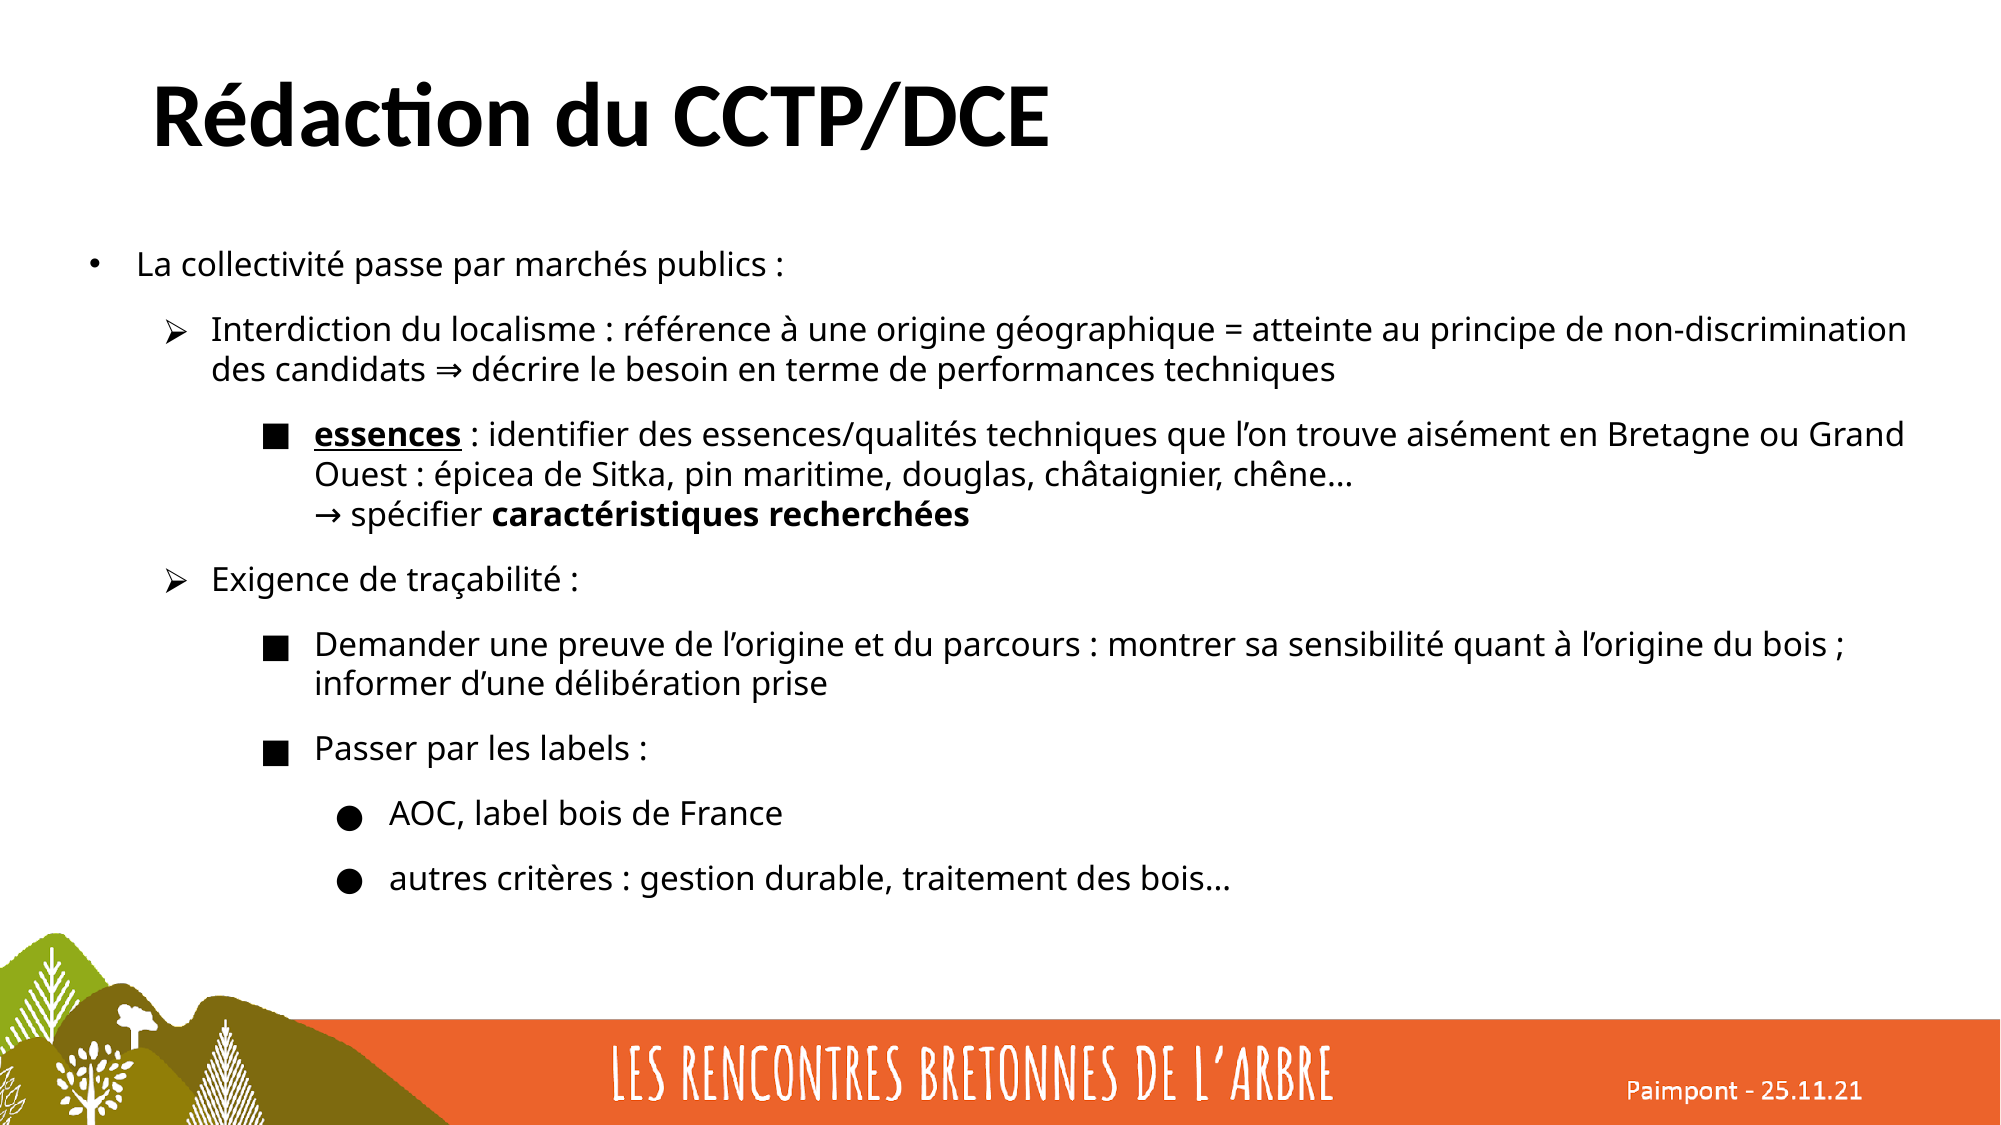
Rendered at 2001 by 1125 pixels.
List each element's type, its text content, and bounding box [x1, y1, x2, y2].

picture [0, 925, 2001, 1125]
text_box La collectivité passe par marchés publics : Interdiction du localisme : référence à une origine géographique = atteinte au principe de non-discrimination des candidats ⇒ décrire le besoin en terme de performances techniques essences : identifier des essences/qualités techniques que l’on trouve aisément en Bretagne ou Grand Ouest : épicea de Sitka, pin maritime, douglas, châtaignier, chêne… → spécifier caractéristiques recherchées Exigence de traçabilité : Demander une preuve de l’origine et du parcours : montrer sa sensibilité quant à l’origine du bois ; informer d’une délibération prise Passer par les labels : AOC, label bois de France autres critères : gestion durable, traitement des bois… [74, 235, 1926, 970]
title Rédaction du CCTP/DCE [137, 59, 1863, 235]
